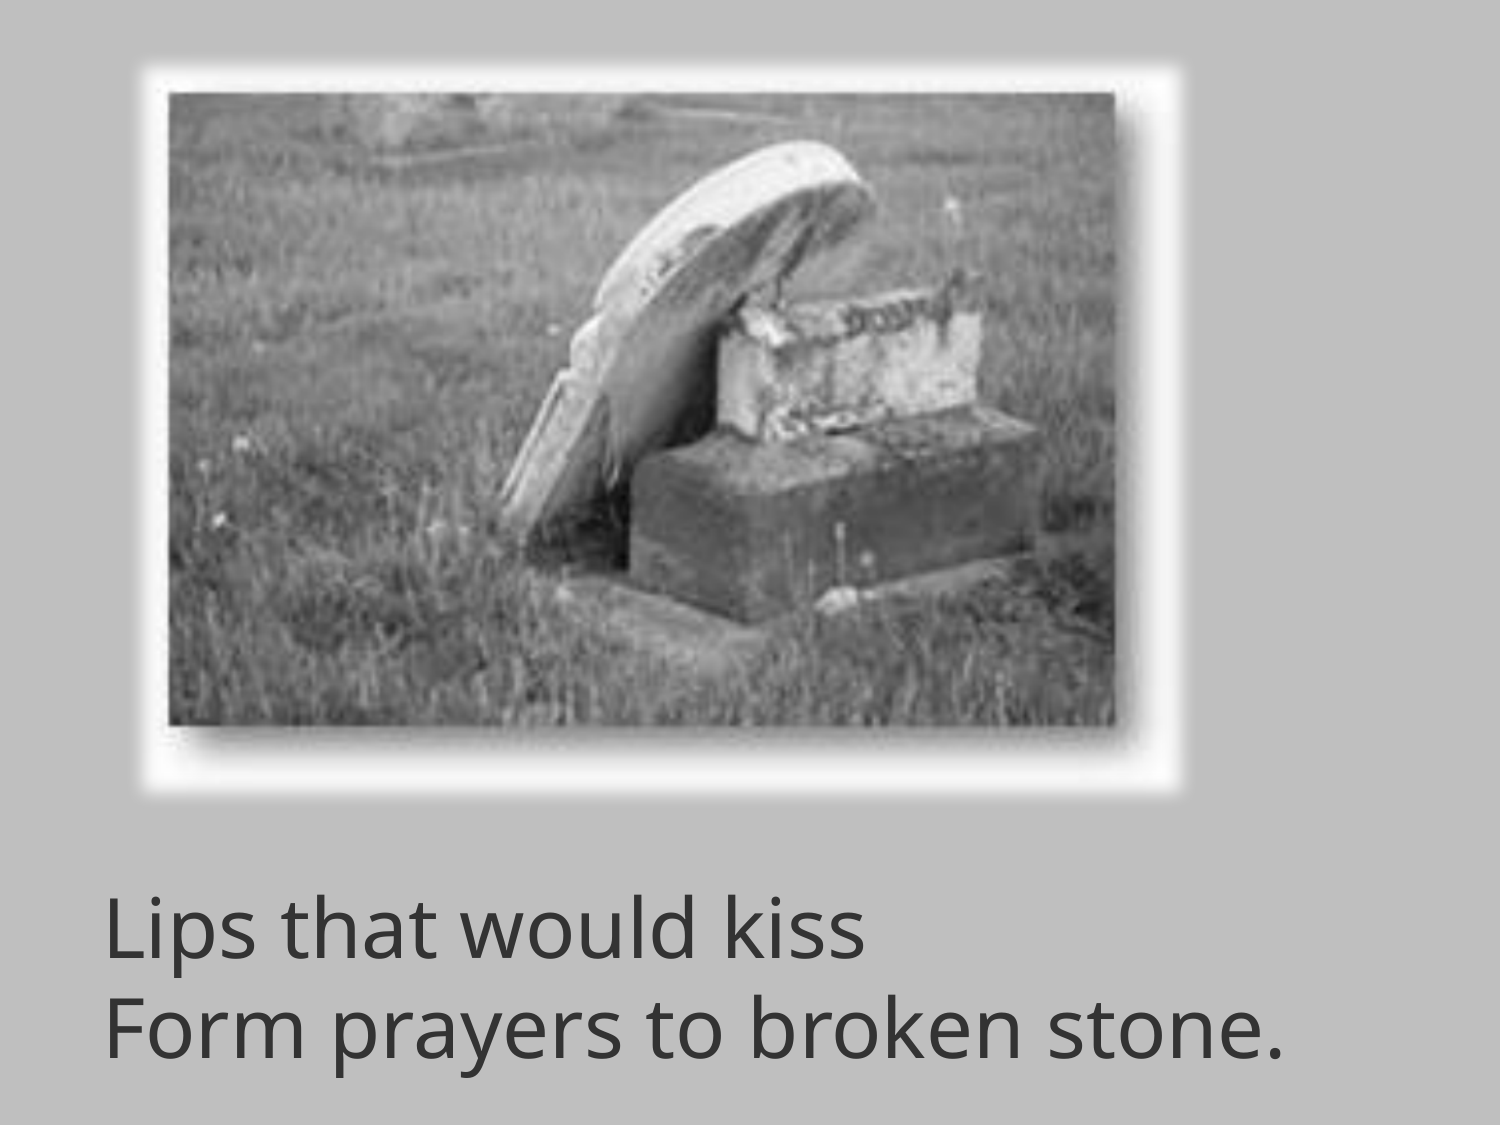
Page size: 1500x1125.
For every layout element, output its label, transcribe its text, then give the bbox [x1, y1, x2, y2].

picture [124, 49, 1200, 811]
text_box Lips that would kiss Form prayers to broken stone. [87, 867, 1410, 1083]
